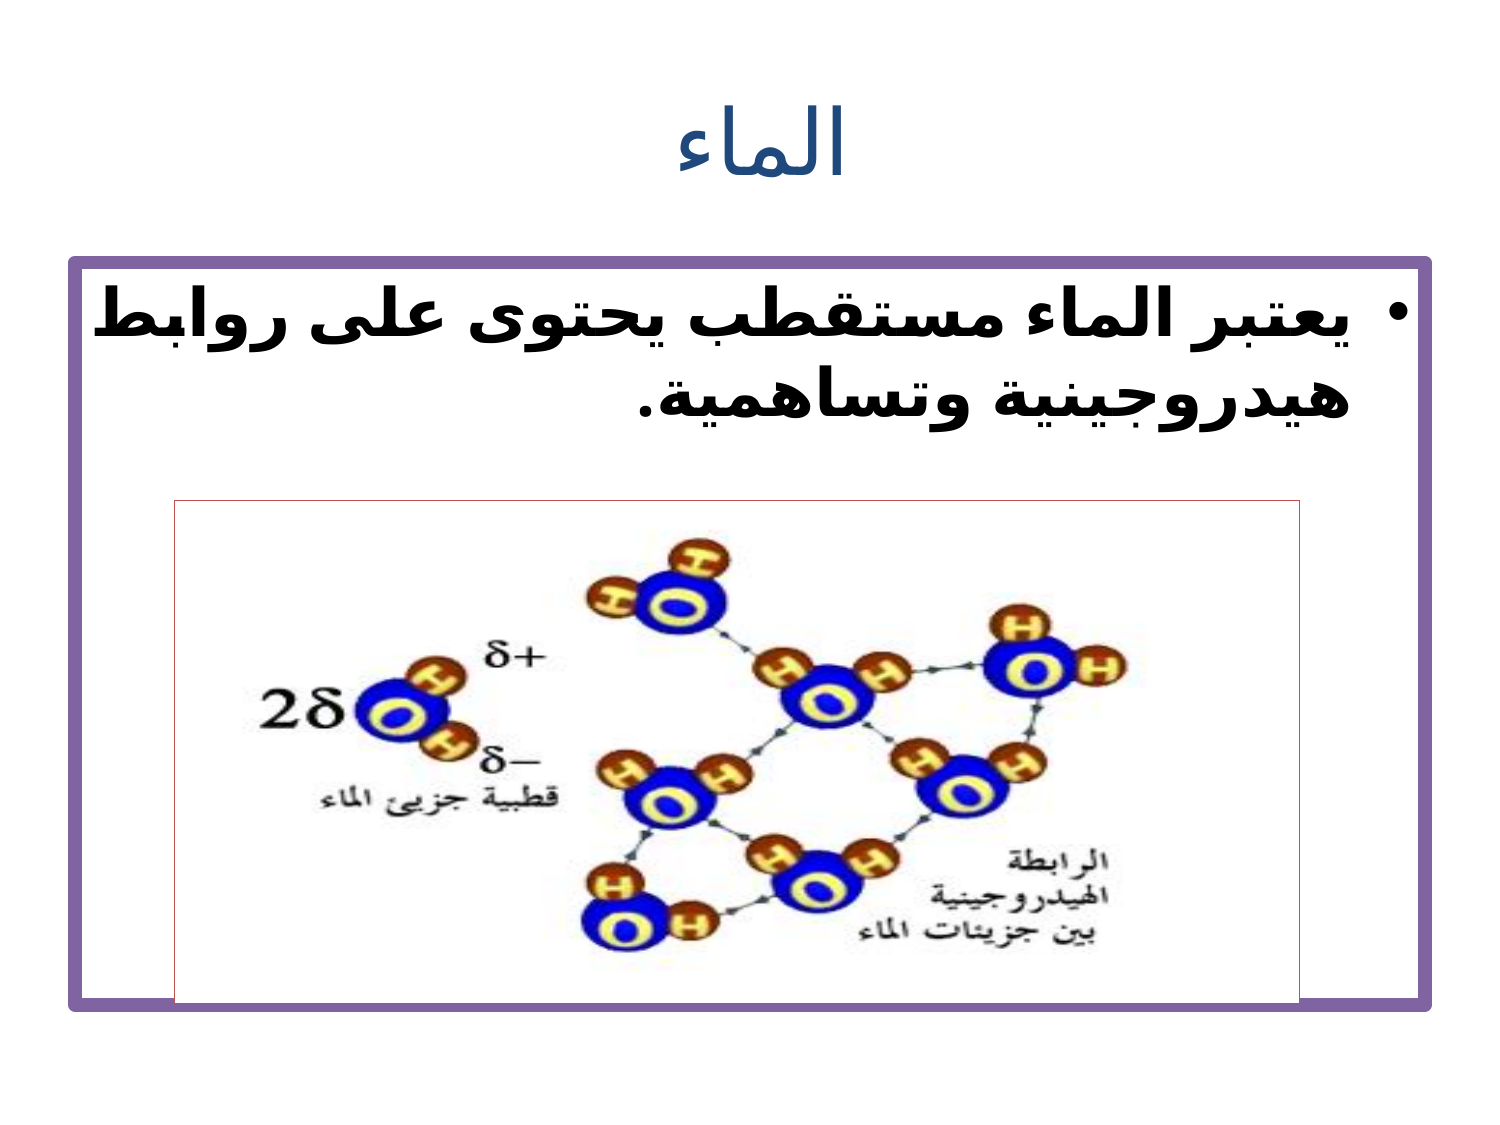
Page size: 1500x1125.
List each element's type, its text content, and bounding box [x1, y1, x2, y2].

picture [174, 499, 1301, 1005]
list يعتبر الماء مستقطب يحتوى على روابط هيدروجينية وتساهمية. [75, 262, 1425, 1005]
title الماء [75, 45, 1425, 233]
